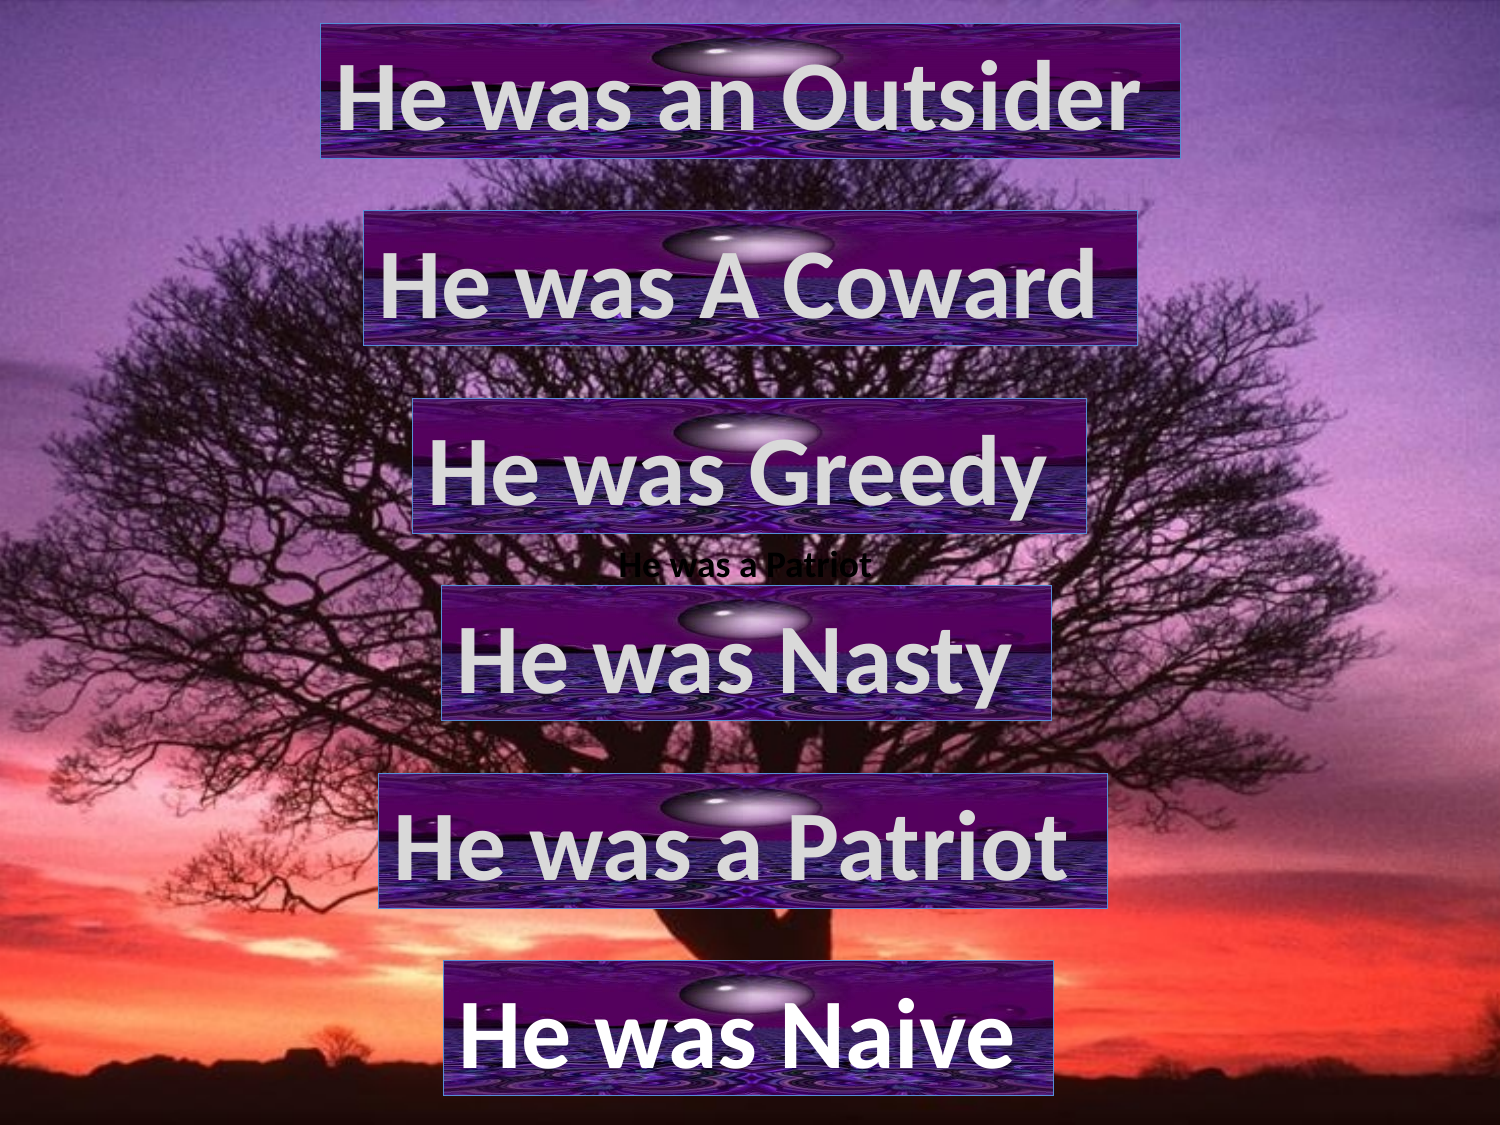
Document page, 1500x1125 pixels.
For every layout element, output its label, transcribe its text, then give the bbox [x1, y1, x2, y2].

text_box He was A Coward [363, 210, 1138, 346]
text_box He was Nasty [441, 585, 1052, 721]
picture [0, 0, 1500, 1125]
text_box He was Naive [443, 960, 1054, 1096]
text_box He was Greedy [412, 398, 1087, 534]
text_box He was a Patriot [378, 773, 1108, 909]
text_box He was a Patriot [603, 532, 897, 592]
text_box He was an Outsider [320, 23, 1181, 159]
